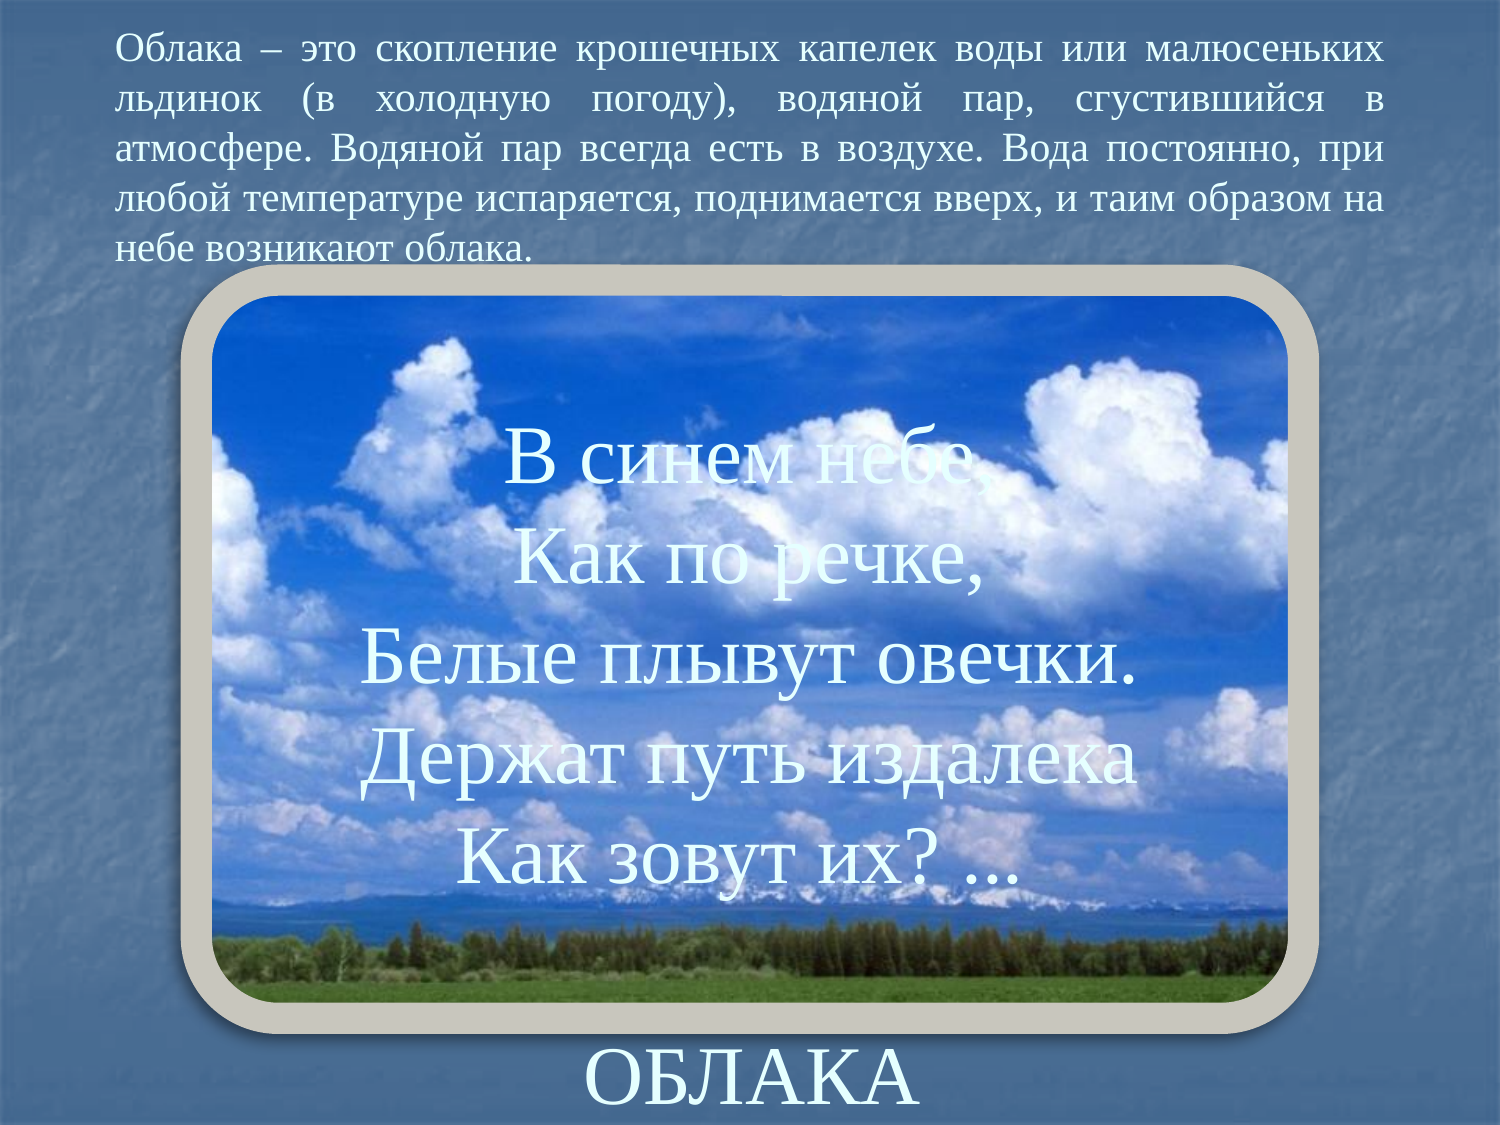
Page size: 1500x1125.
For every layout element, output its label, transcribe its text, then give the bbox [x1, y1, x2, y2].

text_box ОБЛАКА [568, 1027, 937, 1125]
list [196, 279, 1304, 1019]
text_box Облака – это скопление крошечных капелек воды или малюсеньких льдинок (в холодную погоду), водяной пар, сгустившийся в атмосфере. Водяной пар всегда есть в воздухе. Вода постоянно, при любой температуре испаряется, поднимается вверх, и таим образом на небе возникают облака. [99, 12, 1400, 278]
